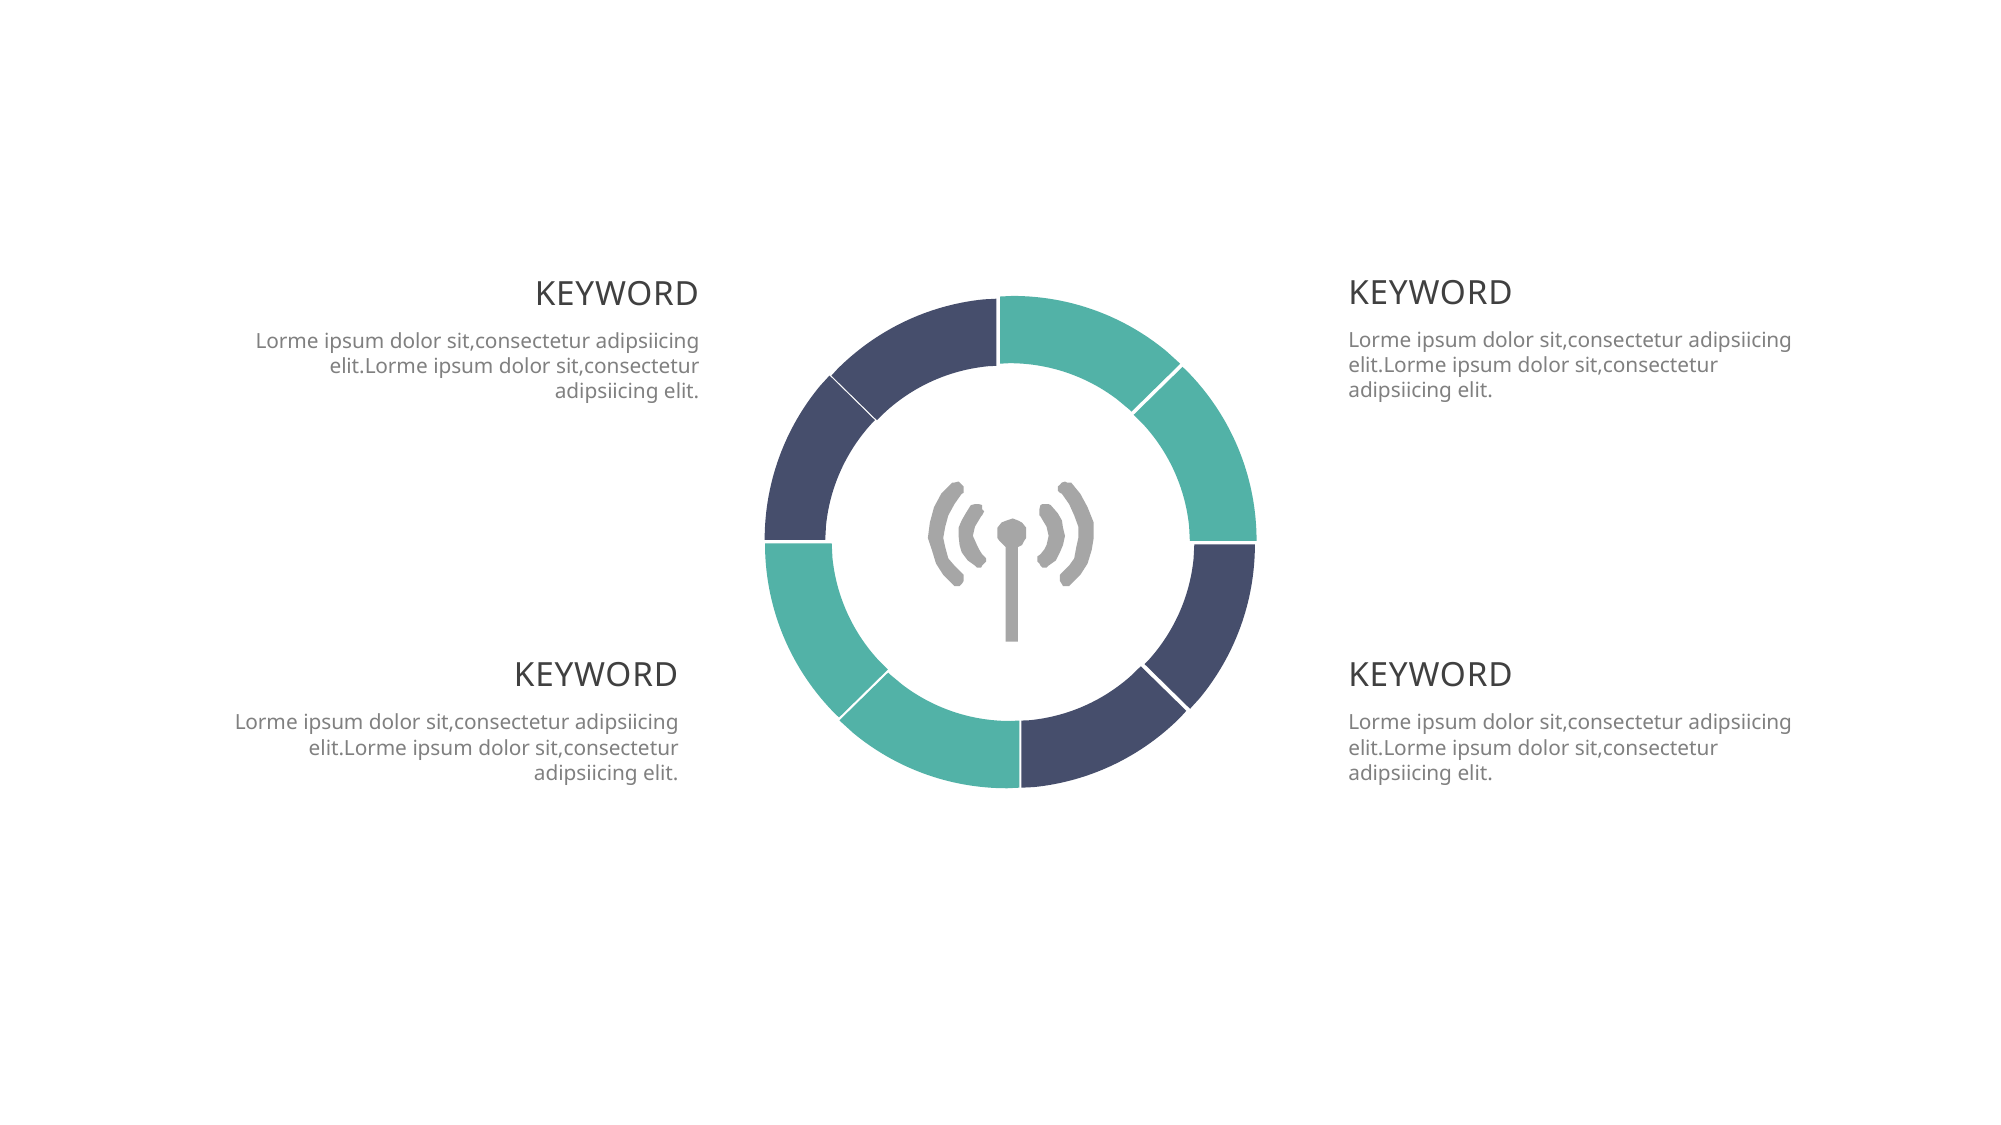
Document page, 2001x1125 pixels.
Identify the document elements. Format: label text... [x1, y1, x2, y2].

text_box Lorme ipsum dolor sit,consectetur adipsiicing elit.Lorme ipsum dolor sit,consectetur adipsiicing elit. [206, 320, 715, 410]
text_box Lorme ipsum dolor sit,consectetur adipsiicing elit.Lorme ipsum dolor sit,consectetur adipsiicing elit. [1333, 701, 1841, 792]
text_box KEYWORD [425, 645, 694, 701]
text_box Lorme ipsum dolor sit,consectetur adipsiicing elit.Lorme ipsum dolor sit,consectetur adipsiicing elit. [186, 701, 694, 792]
text_box KEYWORD [446, 264, 714, 319]
text_box KEYWORD [1333, 645, 1601, 701]
text_box KEYWORD [1333, 263, 1601, 319]
text_box Lorme ipsum dolor sit,consectetur adipsiicing elit.Lorme ipsum dolor sit,consectetur adipsiicing elit. [1333, 319, 1841, 410]
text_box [764, 295, 1257, 789]
